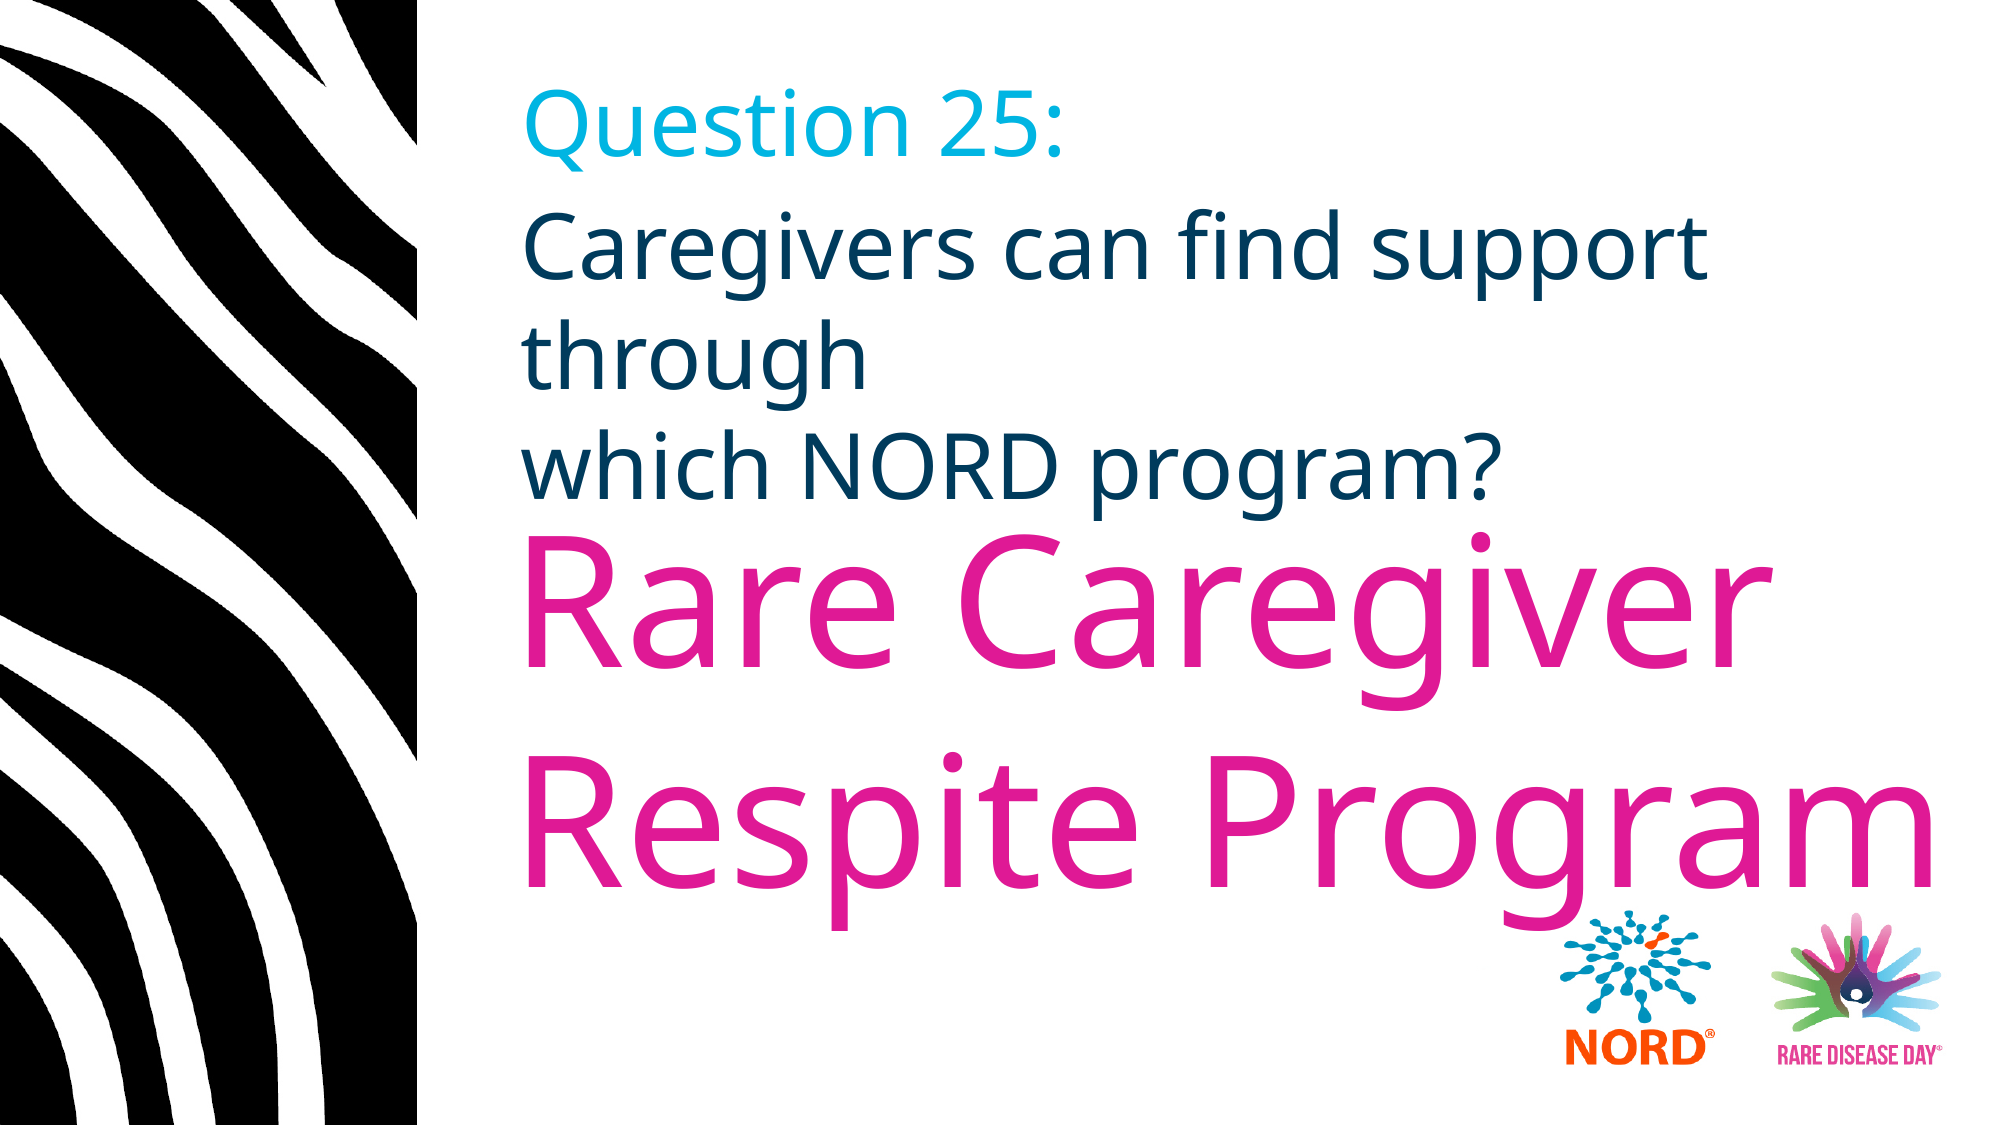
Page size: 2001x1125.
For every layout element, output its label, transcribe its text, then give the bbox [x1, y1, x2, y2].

picture [0, 0, 2001, 1125]
text_box Caregivers can find support through which NORD program? [505, 180, 1900, 525]
text_box Rare Caregiver Respite Program [496, 605, 1965, 804]
title Question 25: [506, 75, 1863, 180]
